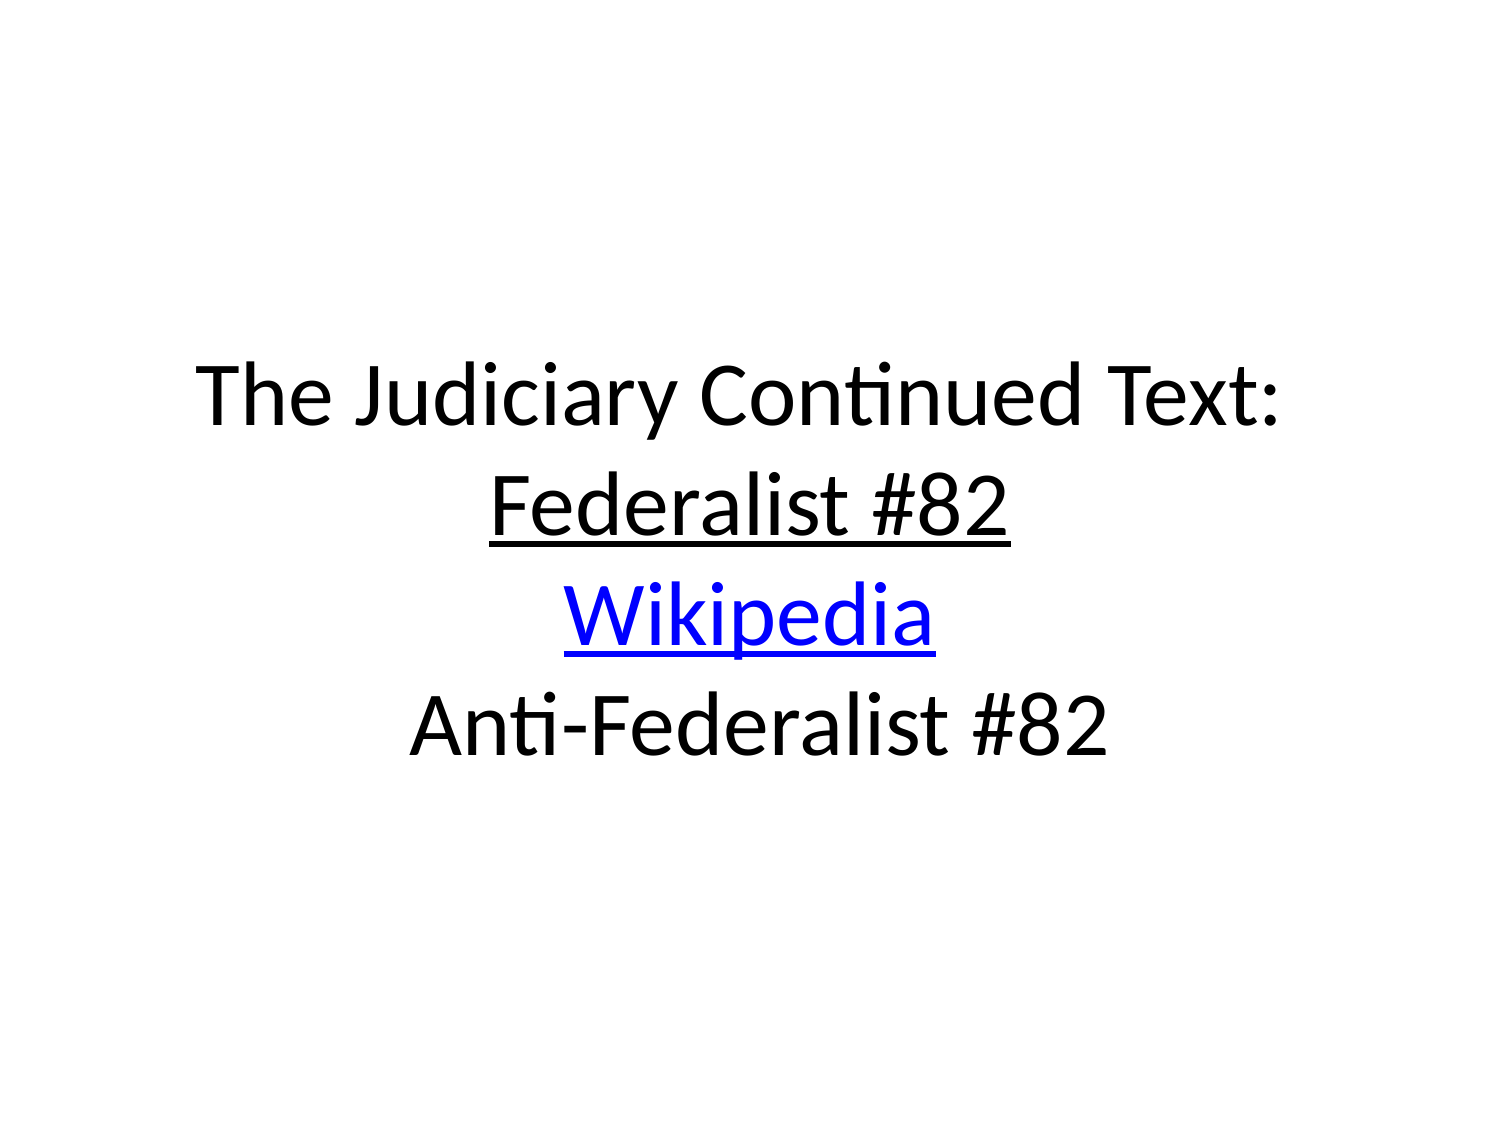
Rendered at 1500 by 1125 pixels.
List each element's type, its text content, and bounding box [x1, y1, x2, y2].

title The Judiciary Continued Text: Federalist #82 Wikipedia Anti-Federalist #82 [74, 44, 1426, 1063]
